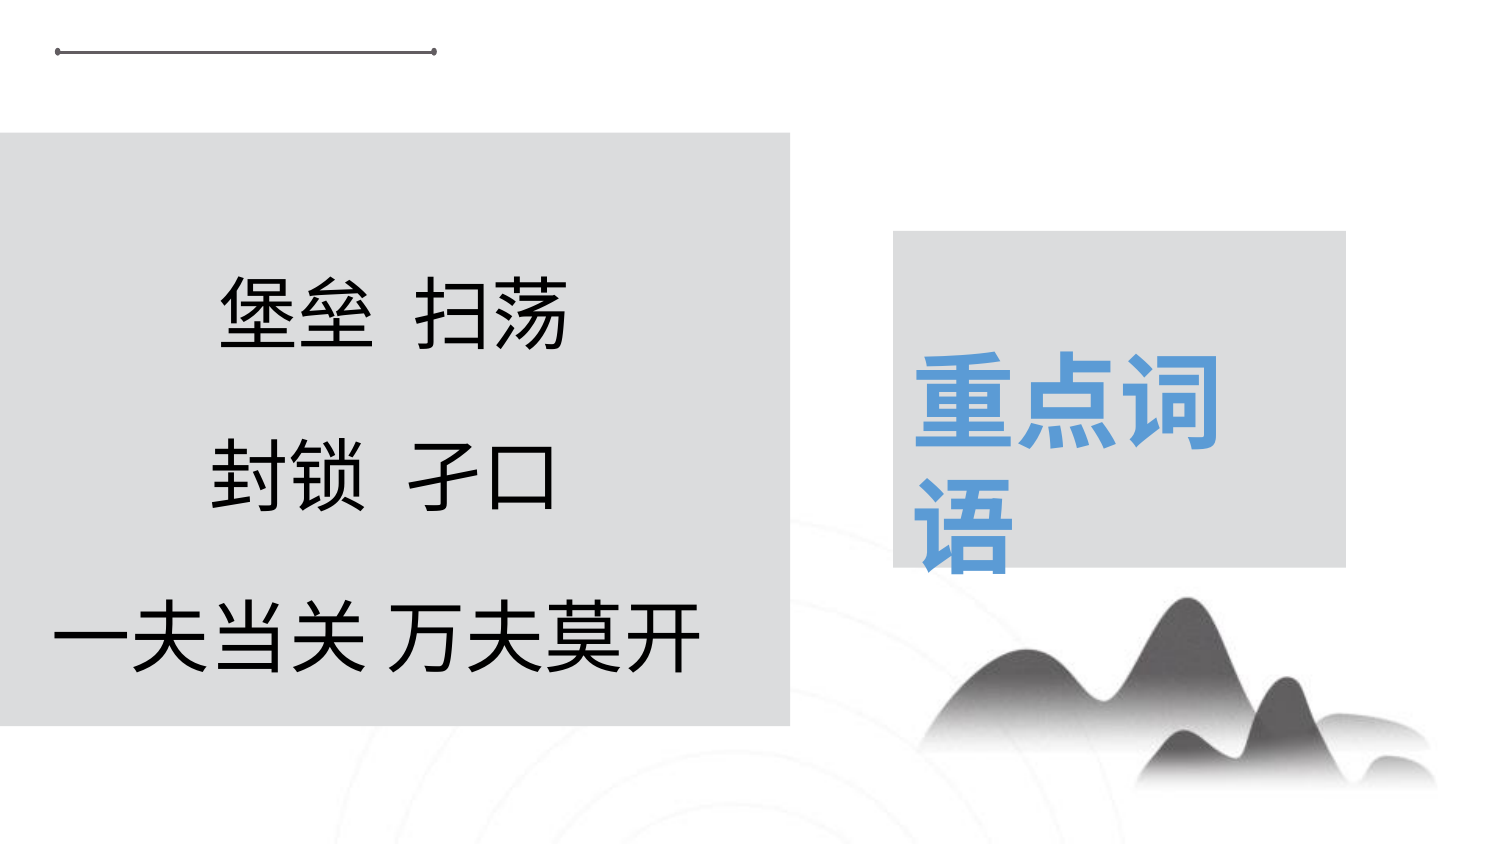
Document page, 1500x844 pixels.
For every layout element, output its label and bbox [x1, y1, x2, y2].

text_box [55, 48, 436, 55]
picture [0, 0, 1500, 844]
